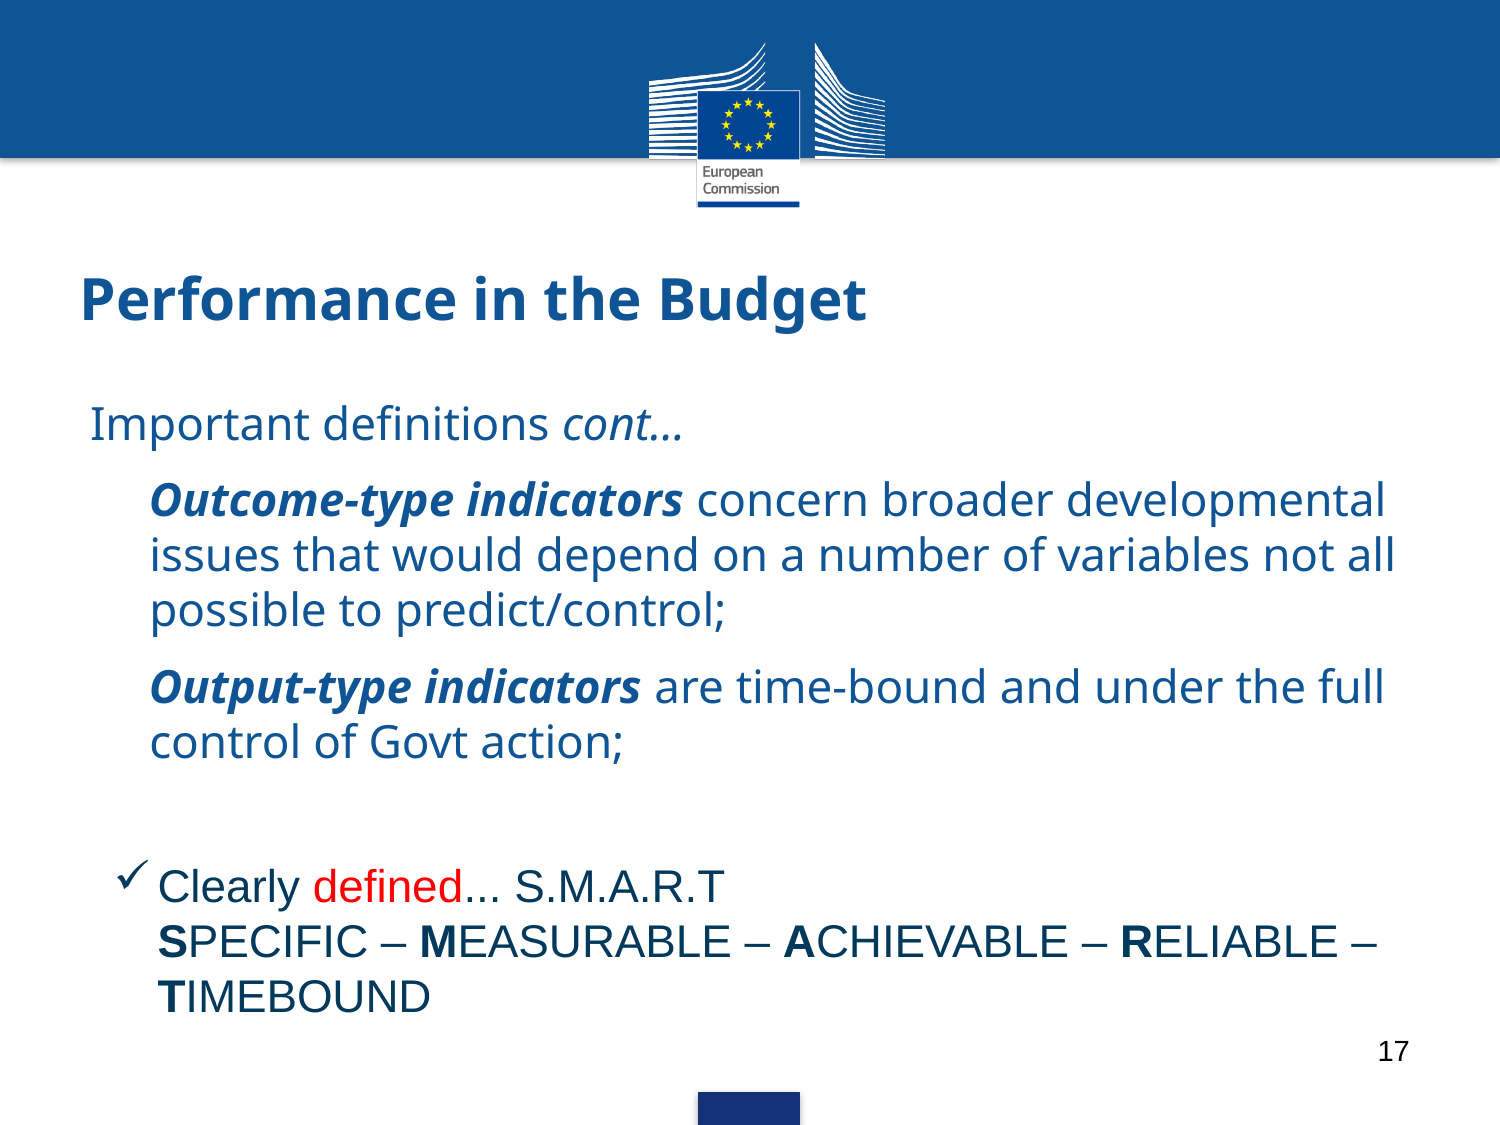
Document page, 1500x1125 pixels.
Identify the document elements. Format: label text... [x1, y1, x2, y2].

picture [649, 42, 885, 208]
title Performance in the Budget [64, 219, 1416, 374]
list Important definitions cont... Outcome-type indicators concern broader developmental issues that would depend on a number of variables not all possible to predict/control; Output-type indicators are time-bound and under the full control of Govt action; [74, 386, 1426, 833]
slide_number 17 [1074, 1024, 1426, 1103]
text_box Clearly defined... S.M.A.R.T SPECIFIC – MEASURABLE – ACHIEVABLE – RELIABLE – TIMEBOUND [70, 849, 1442, 1030]
